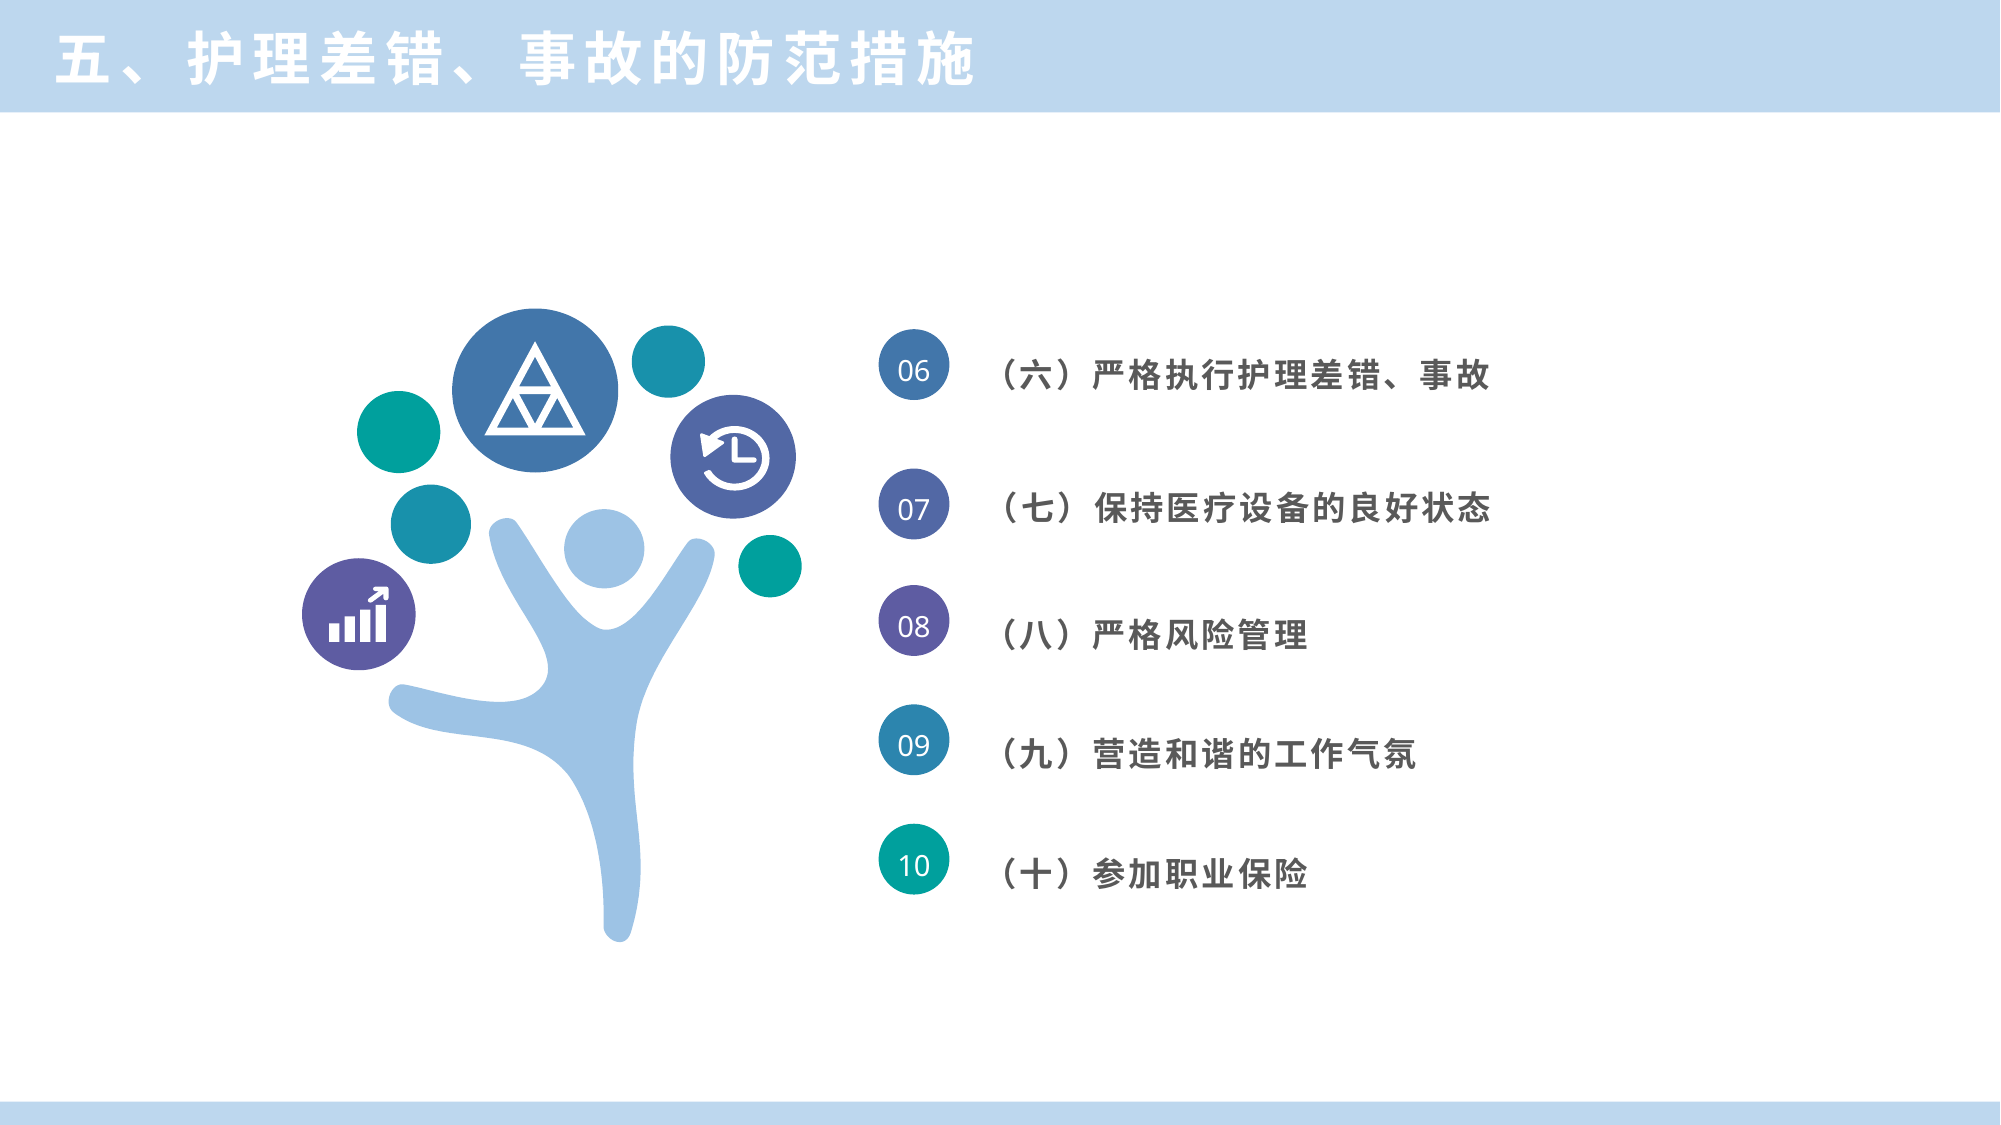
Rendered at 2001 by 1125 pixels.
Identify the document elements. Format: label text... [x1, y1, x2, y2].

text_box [878, 690, 1731, 809]
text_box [301, 308, 802, 943]
text_box 五、护理差错、事故的防范措施 [41, 16, 987, 98]
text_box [878, 311, 1731, 433]
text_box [878, 809, 1731, 932]
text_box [878, 571, 1768, 693]
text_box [878, 444, 1768, 566]
